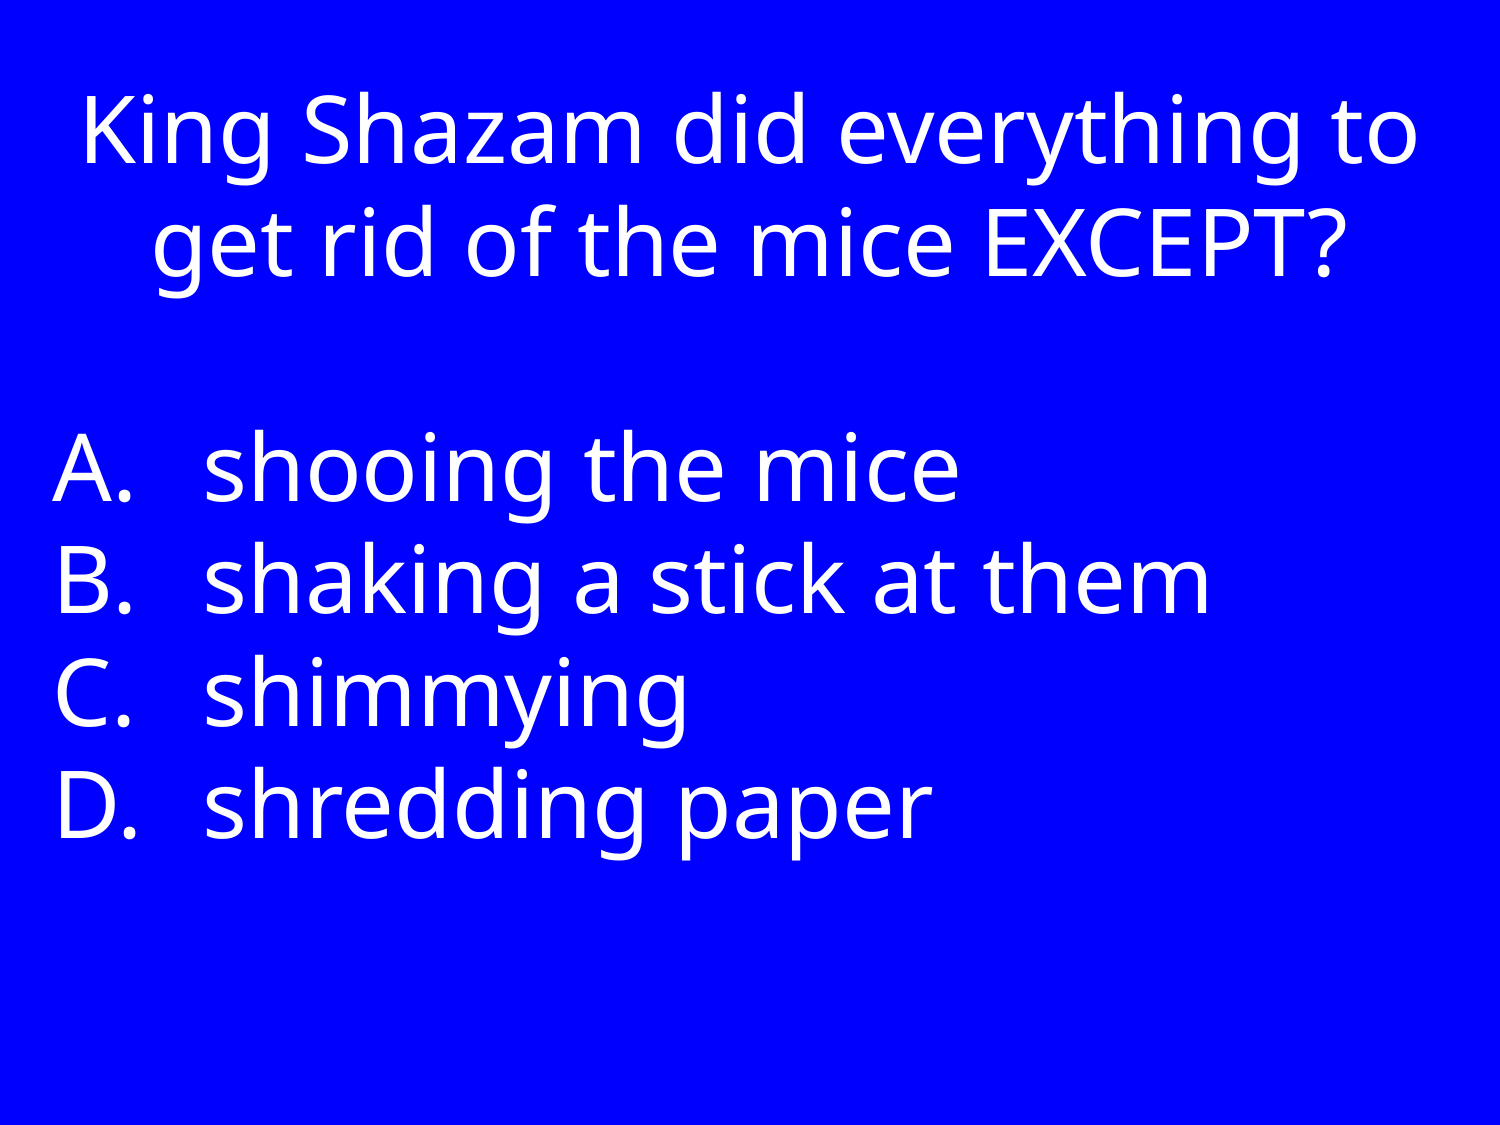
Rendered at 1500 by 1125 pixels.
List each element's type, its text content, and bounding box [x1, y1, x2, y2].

text_box King Shazam did everything to get rid of the mice EXCEPT? shooing the mice shaking a stick at them shimmying shredding paper [37, 62, 1463, 978]
